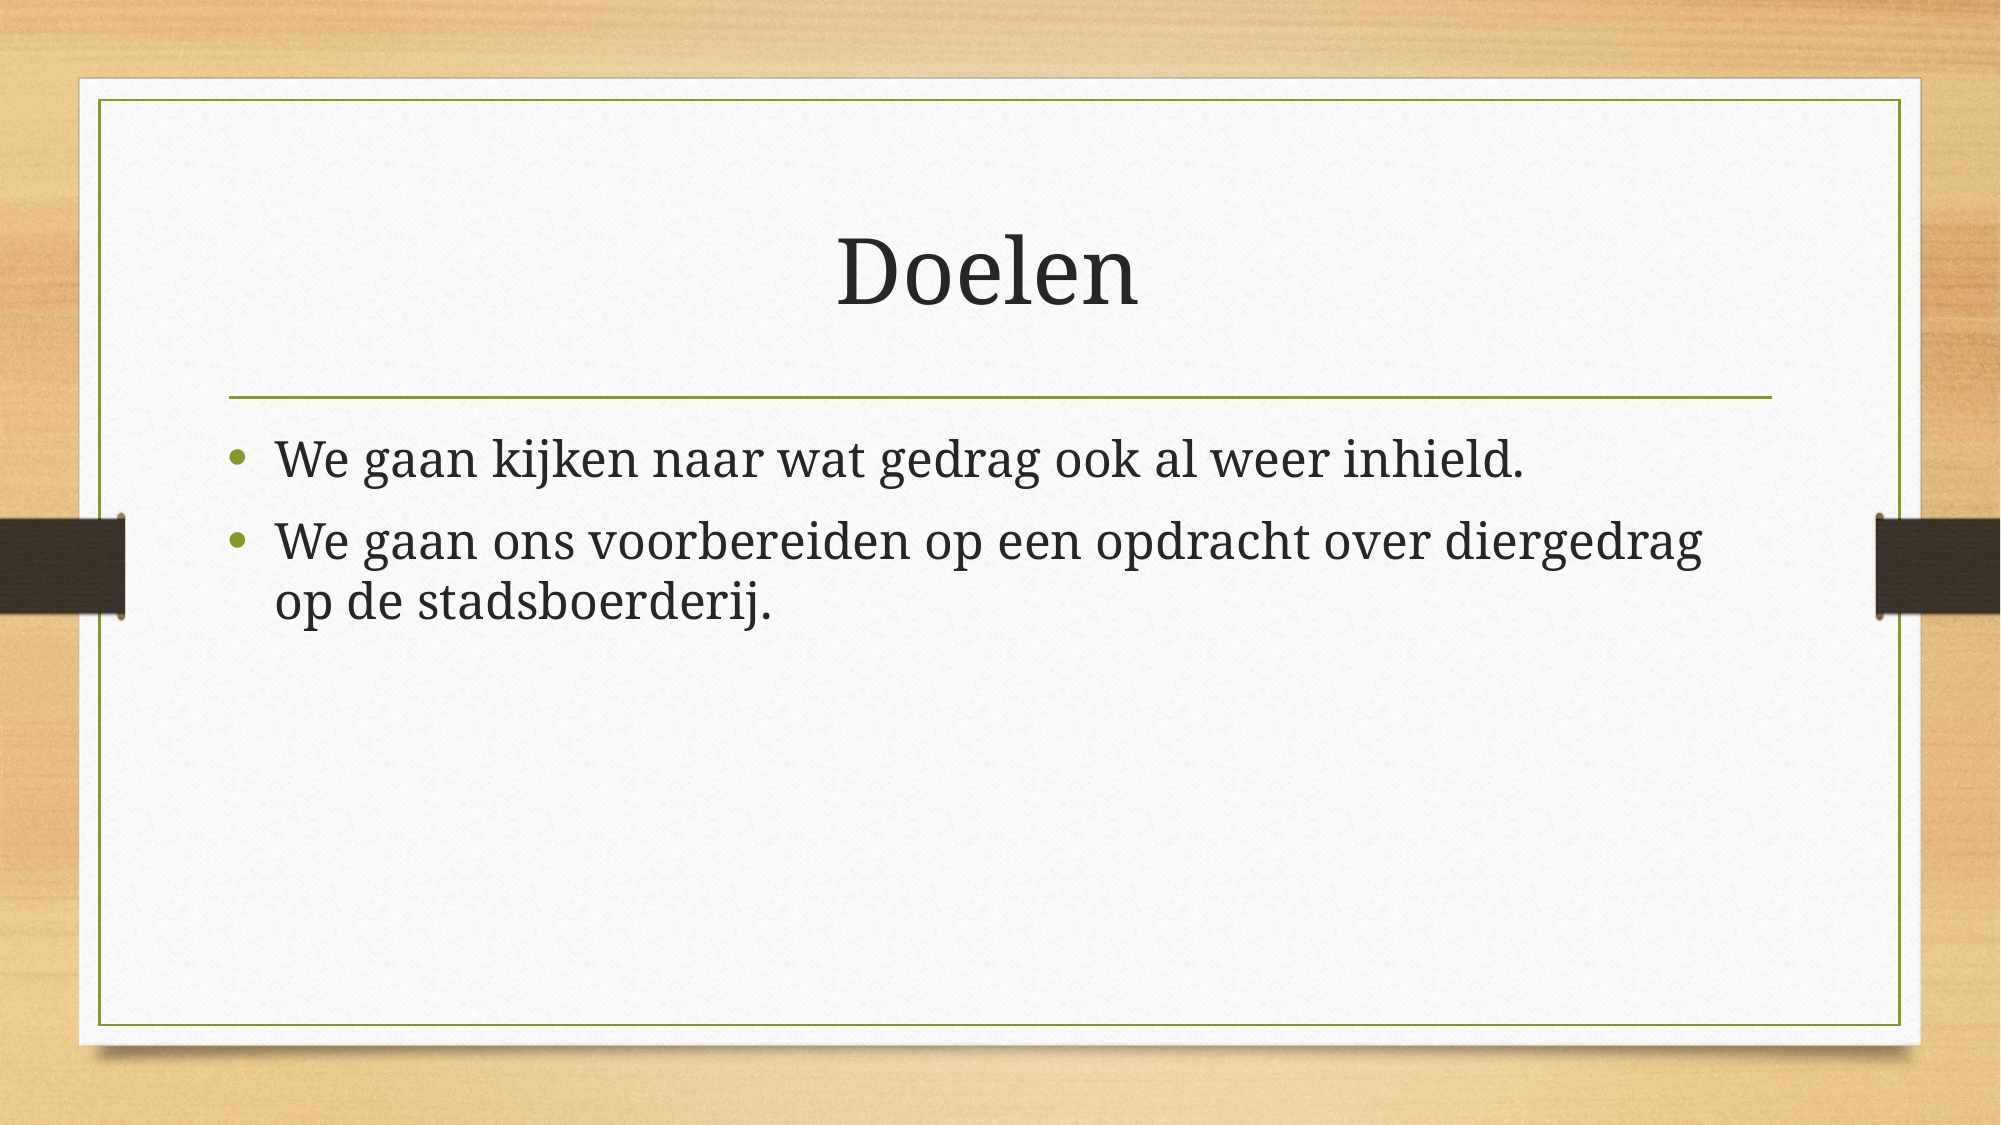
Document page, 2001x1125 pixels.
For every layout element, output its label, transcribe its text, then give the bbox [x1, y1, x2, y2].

picture [0, 0, 2001, 1125]
list We gaan kijken naar wat gedrag ook al weer inhield. We gaan ons voorbereiden op een opdracht over diergedrag op de stadsboerderij. [212, 419, 1788, 964]
title Doelen [212, 161, 1788, 375]
